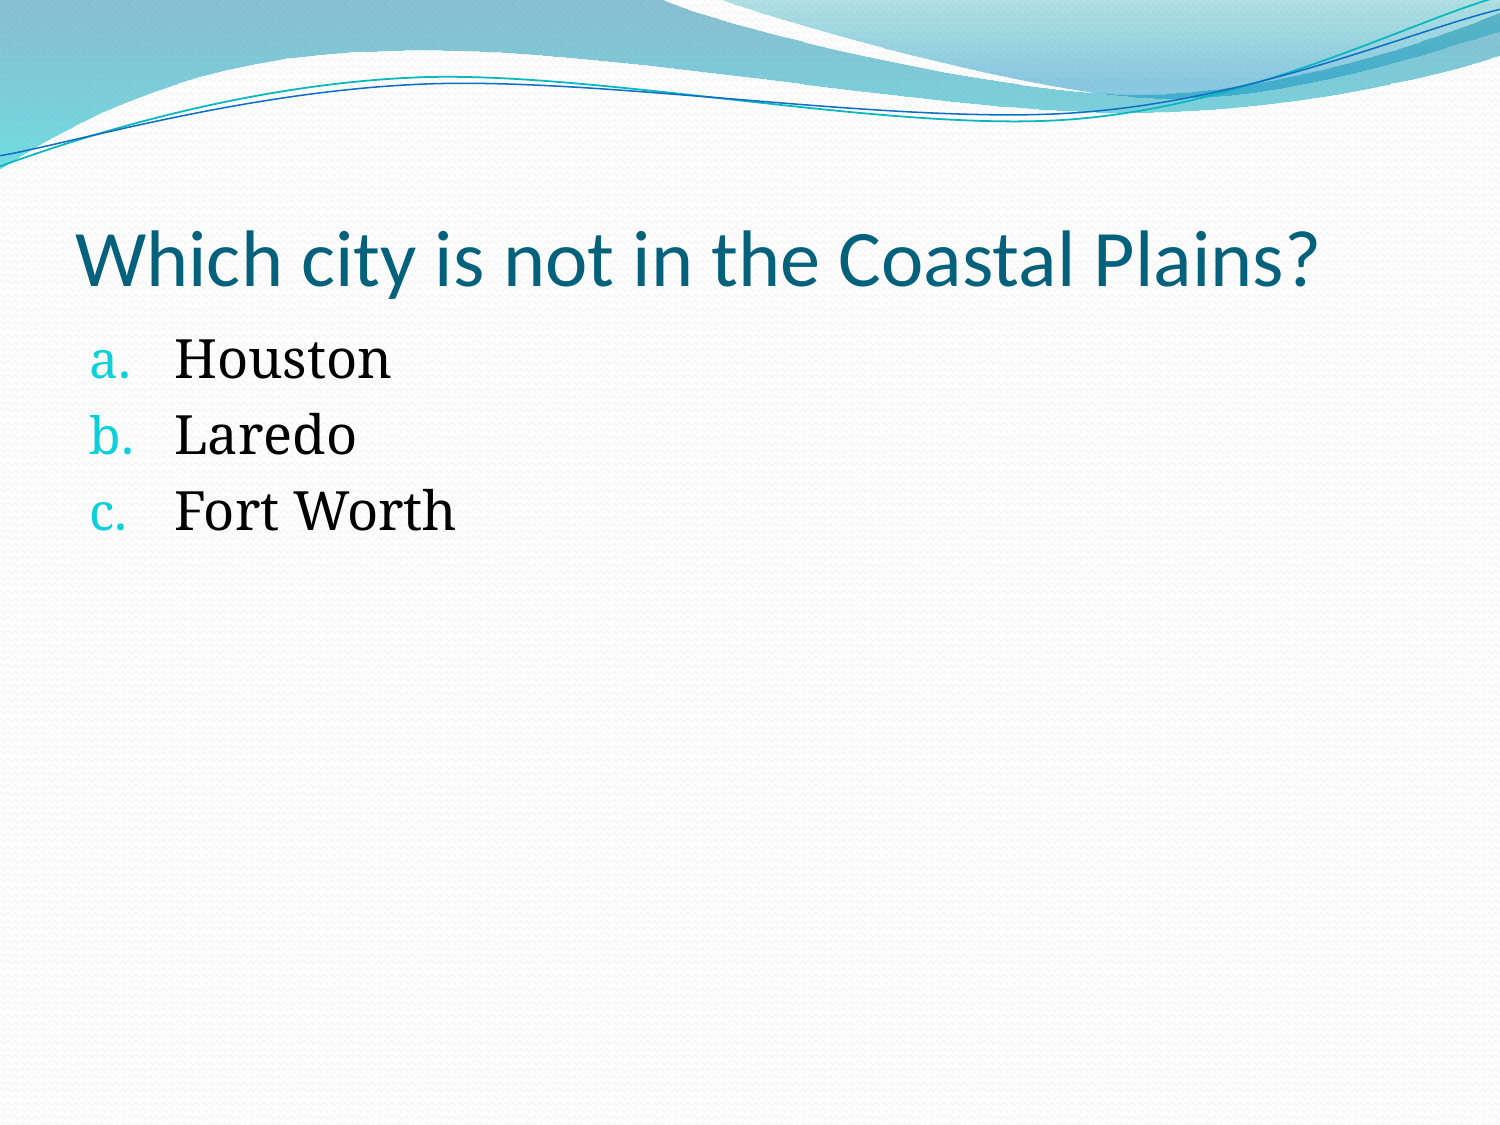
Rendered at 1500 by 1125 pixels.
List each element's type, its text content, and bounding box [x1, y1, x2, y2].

title Which city is not in the Coastal Plains? [75, 115, 1425, 303]
list Houston Laredo Fort Worth [75, 317, 1425, 1038]
